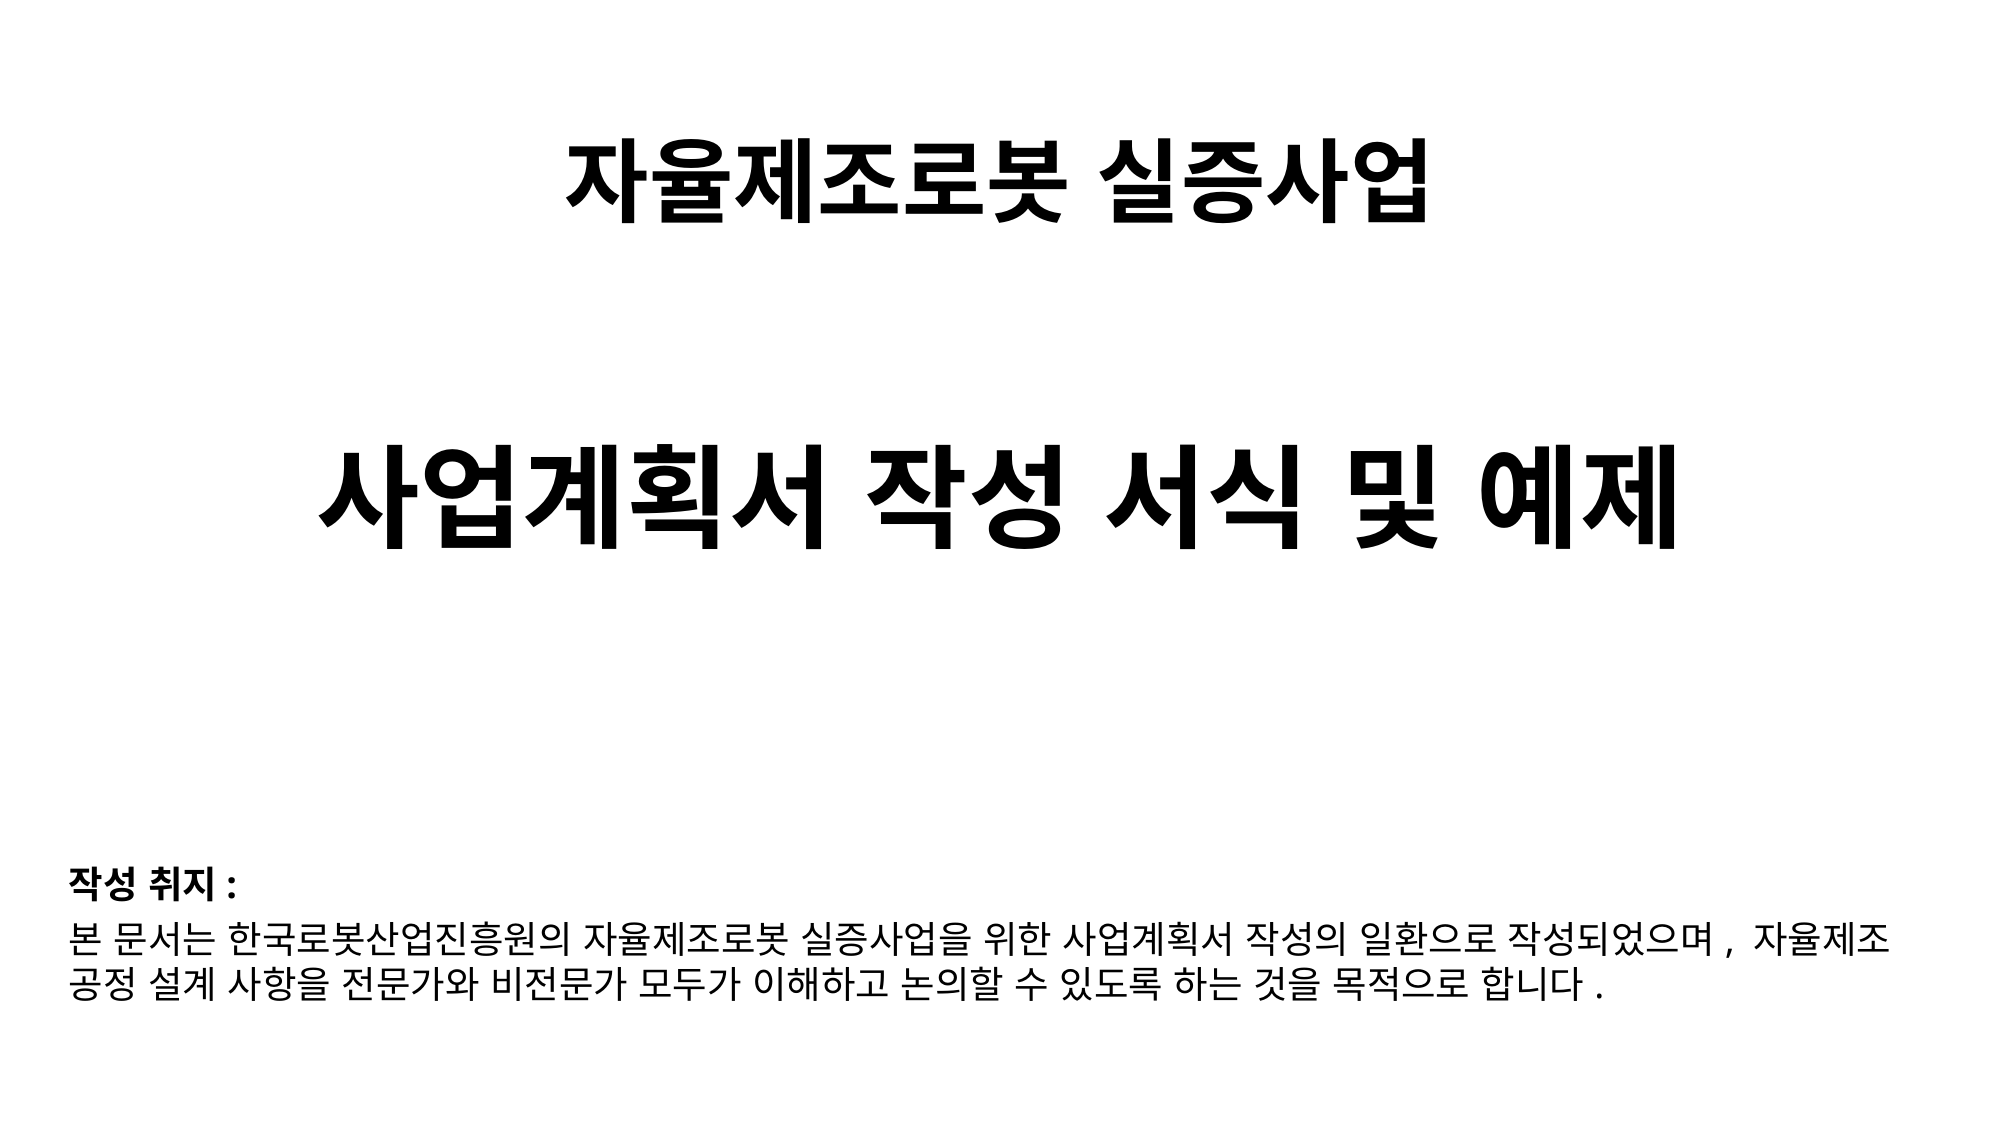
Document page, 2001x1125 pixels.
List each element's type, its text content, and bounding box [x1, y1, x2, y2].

text_box 작성 취지: 본 문서는 한국로봇산업진흥원의 자율제조로봇 실증사업을 위한 사업계획서 작성의 일환으로 작성되었으며, 자율제조 공정 설계 사항을 전문가와 비전문가 모두가 이해하고 논의할 수 있도록 하는 것을 목적으로 합니다. [54, 854, 1946, 1014]
text_box 자율제조로봇 실증사업 [257, 116, 1743, 241]
text_box 사업계획서 작성 서식 및 예제 [218, 419, 1782, 570]
